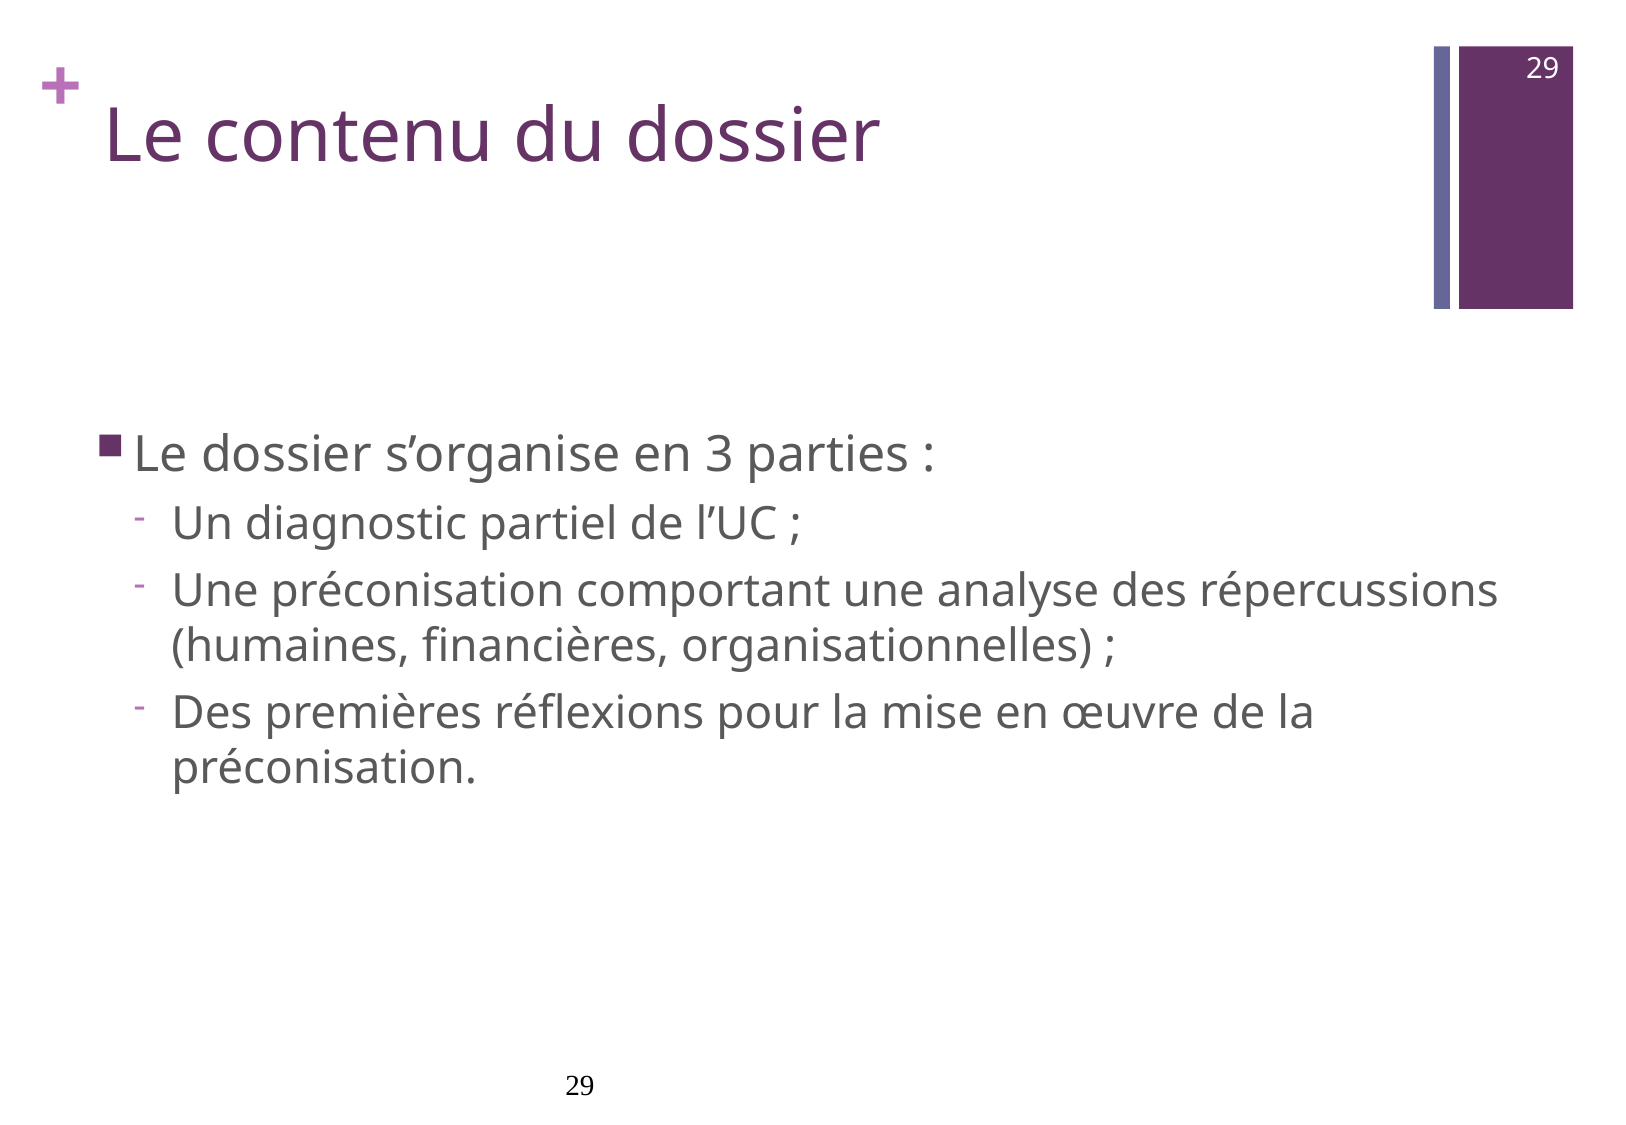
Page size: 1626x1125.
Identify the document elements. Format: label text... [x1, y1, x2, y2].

footer 29 [35, 1053, 1124, 1114]
title Le contenu du dossier [88, 79, 1432, 263]
list Le dossier s’organise en 3 parties : Un diagnostic partiel de l’UC ; Une préconisation comportant une analyse des répercussions (humaines, financières, organisationnelles) ; Des premières réflexions pour la mise en œuvre de la préconisation. [81, 413, 1544, 845]
slide_number 29 [1476, 39, 1575, 100]
